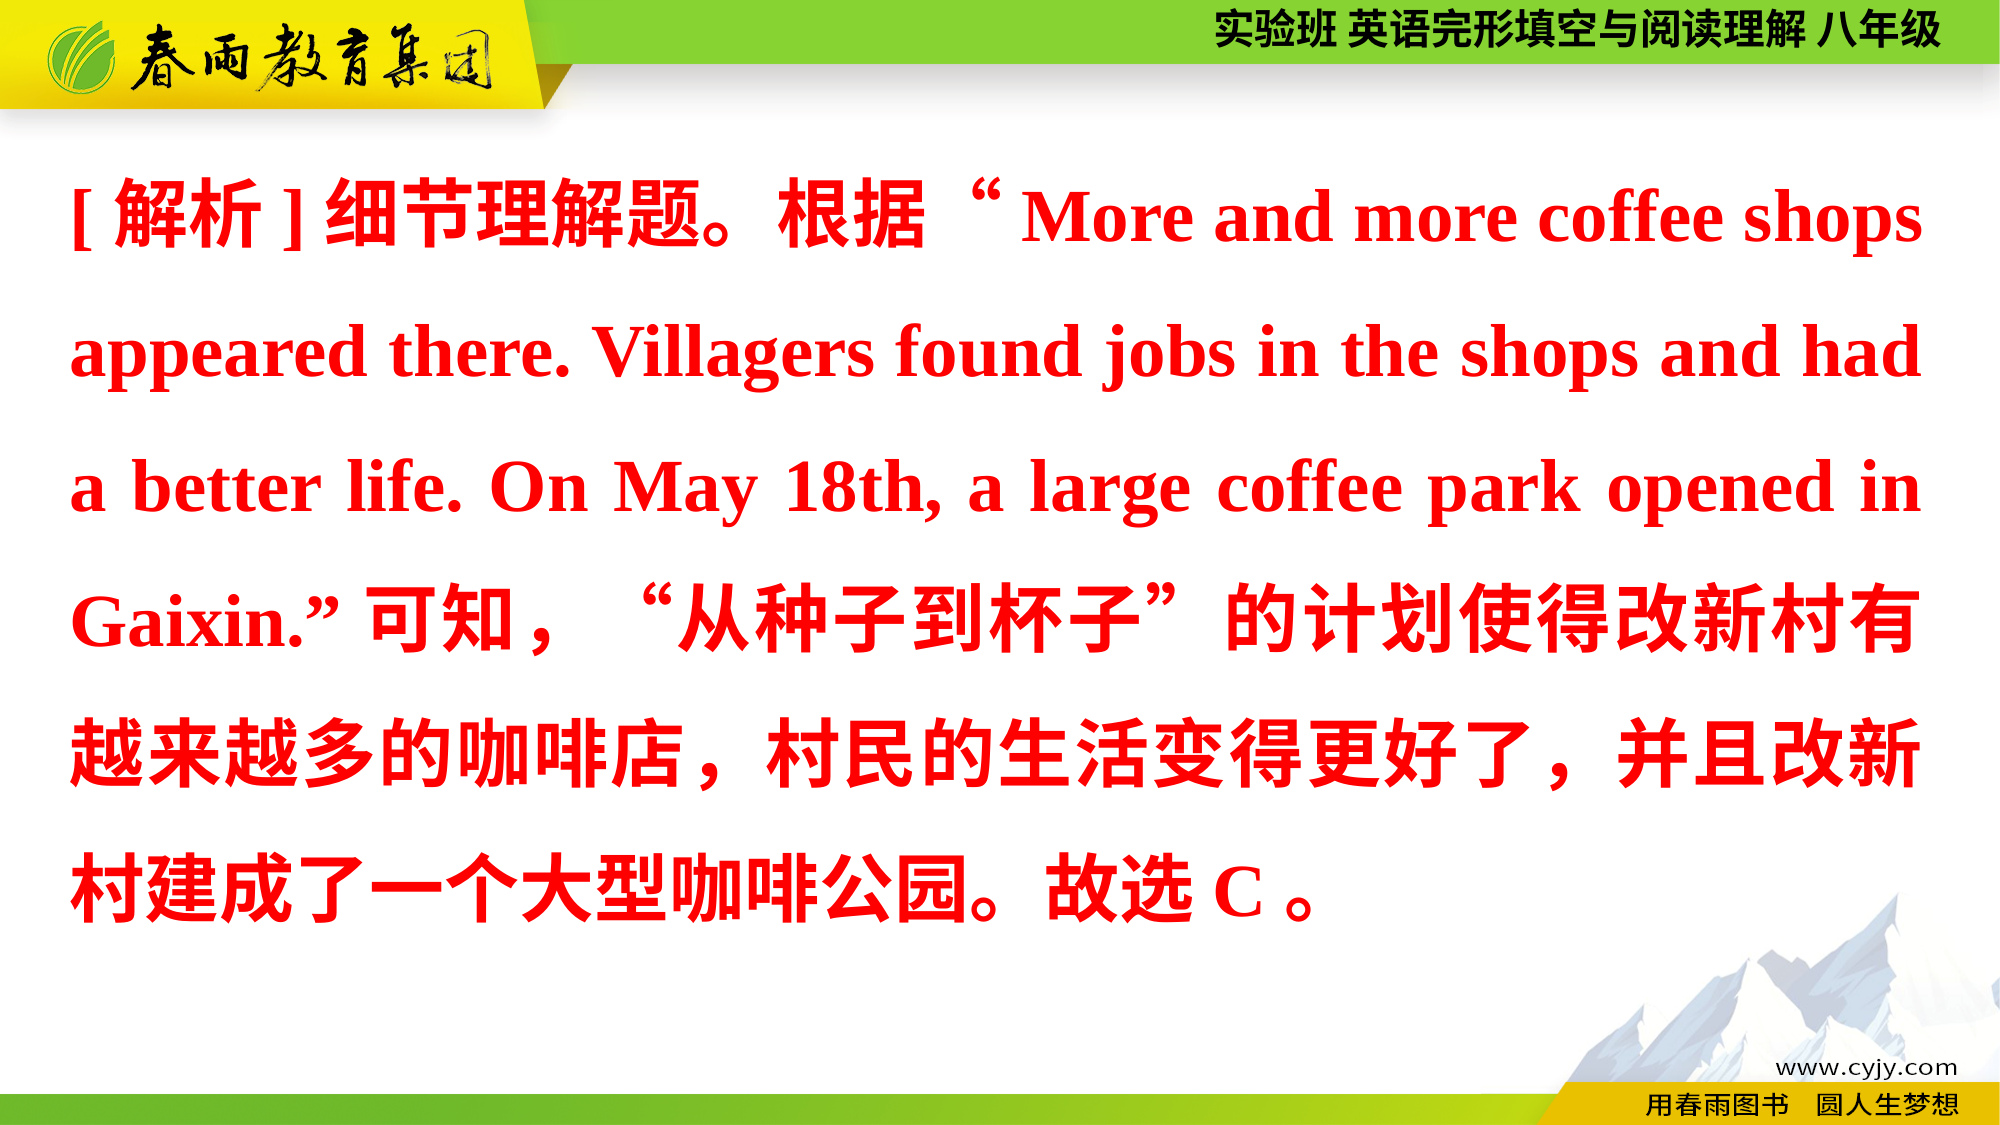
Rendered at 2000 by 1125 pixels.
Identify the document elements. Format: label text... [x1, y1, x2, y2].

list [解析]细节理解题。根据“More and more coffee shops appeared there. Villagers found jobs in the shops and had a better life. On May 18th, a large coffee park opened in Gaixin.”可知，“从种子到杯子”的计划使得改新村有越来越多的咖啡店，村民的生活变得更好了，并且改新村建成了一个大型咖啡公园。故选C。 [54, 113, 1939, 947]
picture [0, 0, 2000, 1125]
